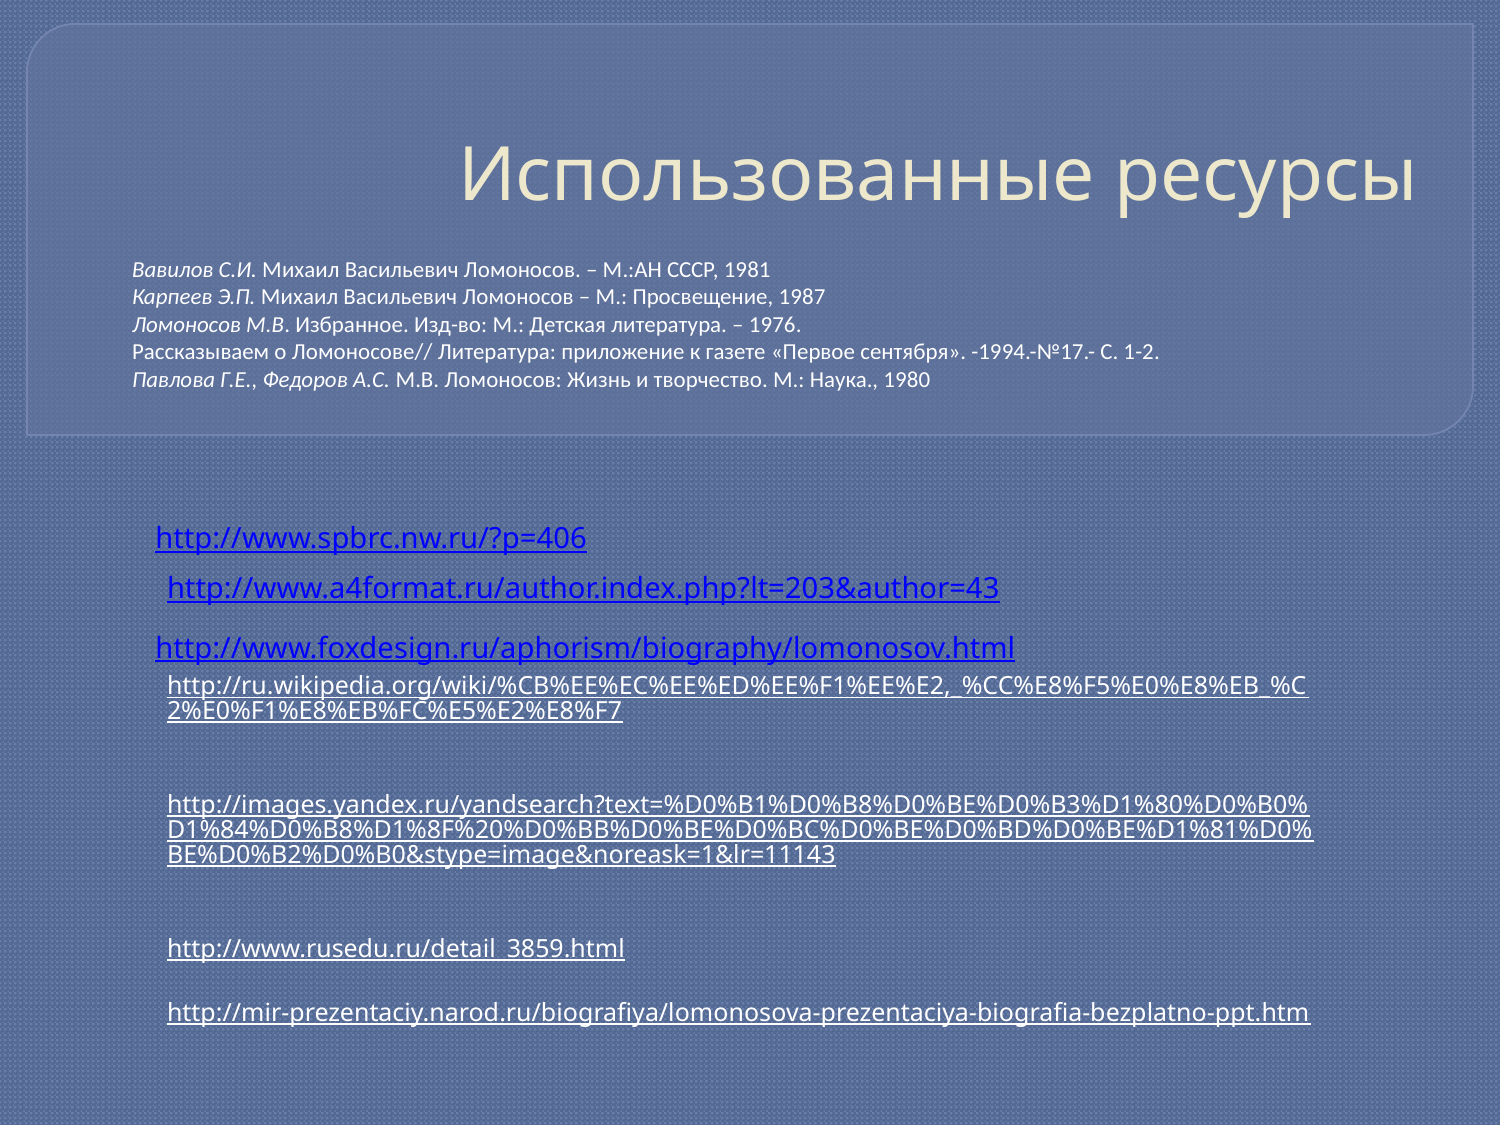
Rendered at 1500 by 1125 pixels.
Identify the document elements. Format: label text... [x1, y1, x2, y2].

title Использованные ресурсы [199, 82, 1456, 223]
text_box Вавилов С.И. Михаил Васильевич Ломоносов. – М.:АН СССР, 1981 Карпеев Э.П. Михаил Васильевич Ломоносов – М.: Просвещение, 1987 Ломоносов М.В. Избранное. Изд-во: М.: Детская литература. – 1976. Рассказываем о Ломоносове// Литература: приложение к газете «Первое сентября». -1994.-№17.- С. 1-2. Павлова Г.Е., Федоров А.С. М.В. Ломоносов: Жизнь и творчество. М.: Наука., 1980 [117, 246, 1254, 400]
text_box http://www.a4format.ru/author.index.php?lt=203&author=43 http://ru.wikipedia.org/wiki/%CB%EE%EC%EE%ED%EE%F1%EE%E2,_%CC%E8%F5%E0%E8%EB_%C2%E0%F1%E8%EB%FC%E5%E2%E8%F7 http://images.yandex.ru/yandsearch?text=%D0%B1%D0%B8%D0%BE%D0%B3%D1%80%D0%B0%D1%84%D0%B8%D1%8F%20%D0%BB%D0%BE%D0%BC%D0%BE%D0%BD%D0%BE%D1%81%D0%BE%D0%B2%D0%B0&stype=image&noreask=1&lr=11143 http://www.rusedu.ru/detail_3859.html http://mir-prezentaciy.narod.ru/biografiya/lomonosova-prezentaciya-biografia-bezplatno-ppt.htm [152, 562, 1336, 993]
text_box http://www.spbrc.nw.ru/?p=406 http://www.foxdesign.ru/aphorism/biography/lomonosov.html [140, 421, 1055, 676]
